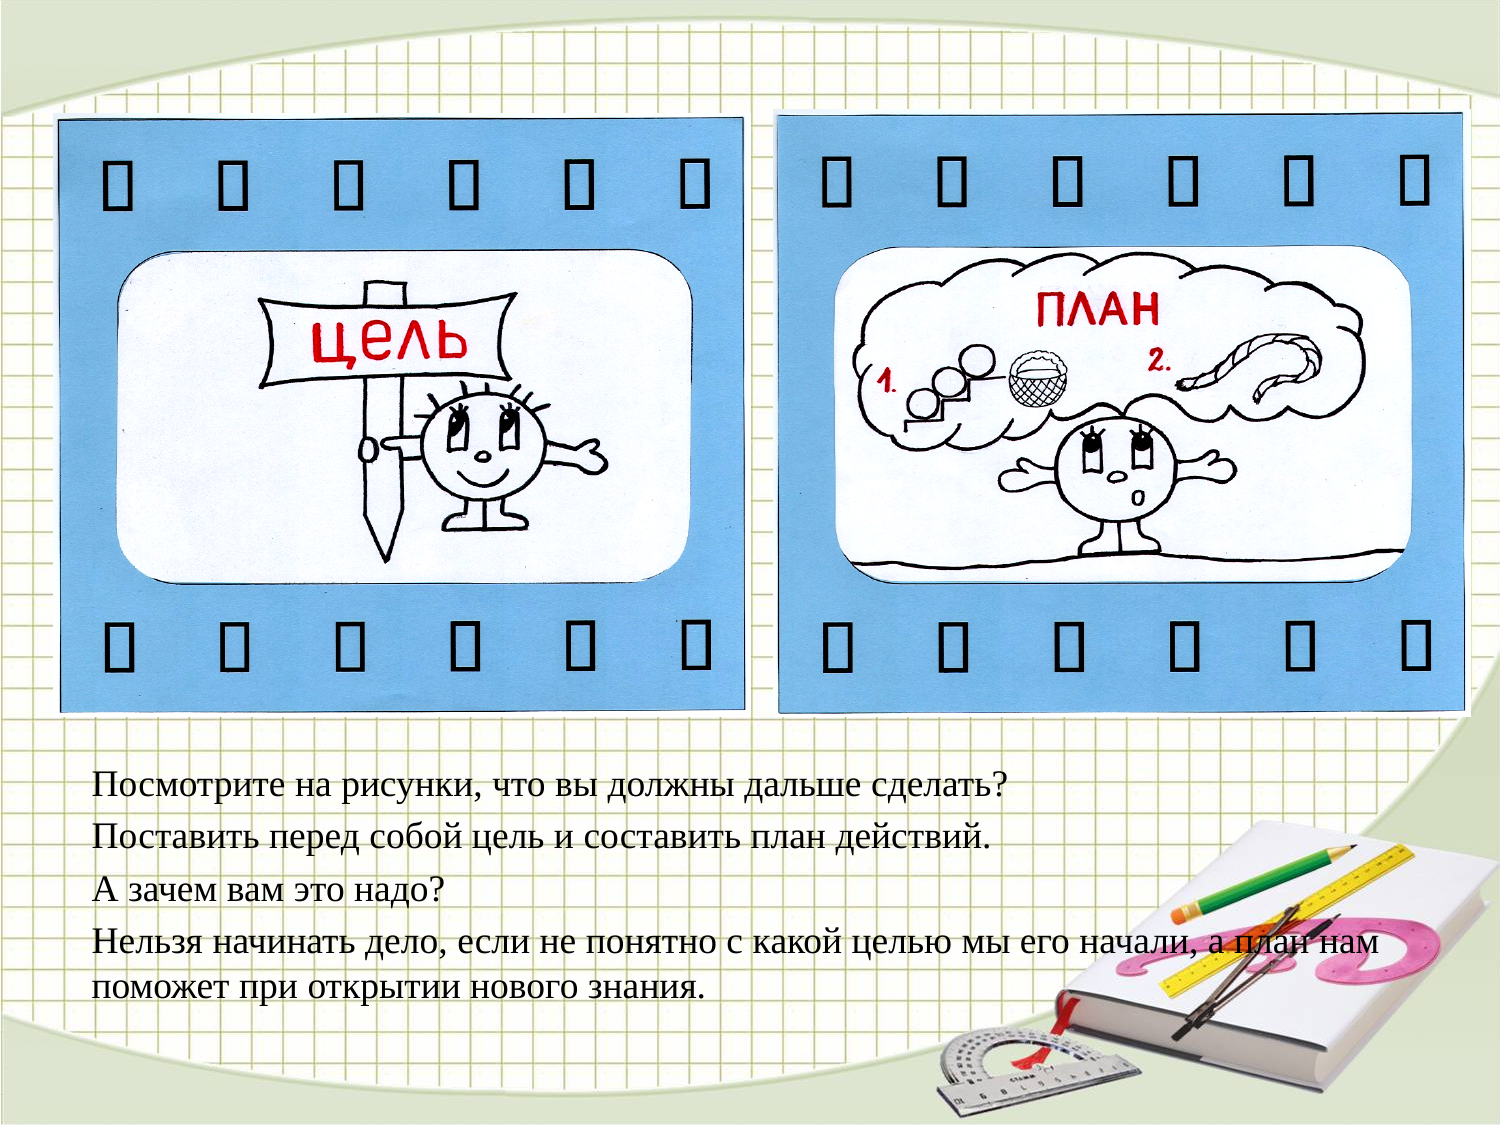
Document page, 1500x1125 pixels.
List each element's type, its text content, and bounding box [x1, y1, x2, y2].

picture [0, 0, 1500, 1125]
list Посмотрите на рисунки, что вы должны дальше сделать? Поставить перед собой цель и составить план действий. А зачем вам это надо? Нельзя начинать дело, если не понятно с какой целью мы его начали, а план нам поможет при открытии нового знания. [76, 751, 1427, 958]
